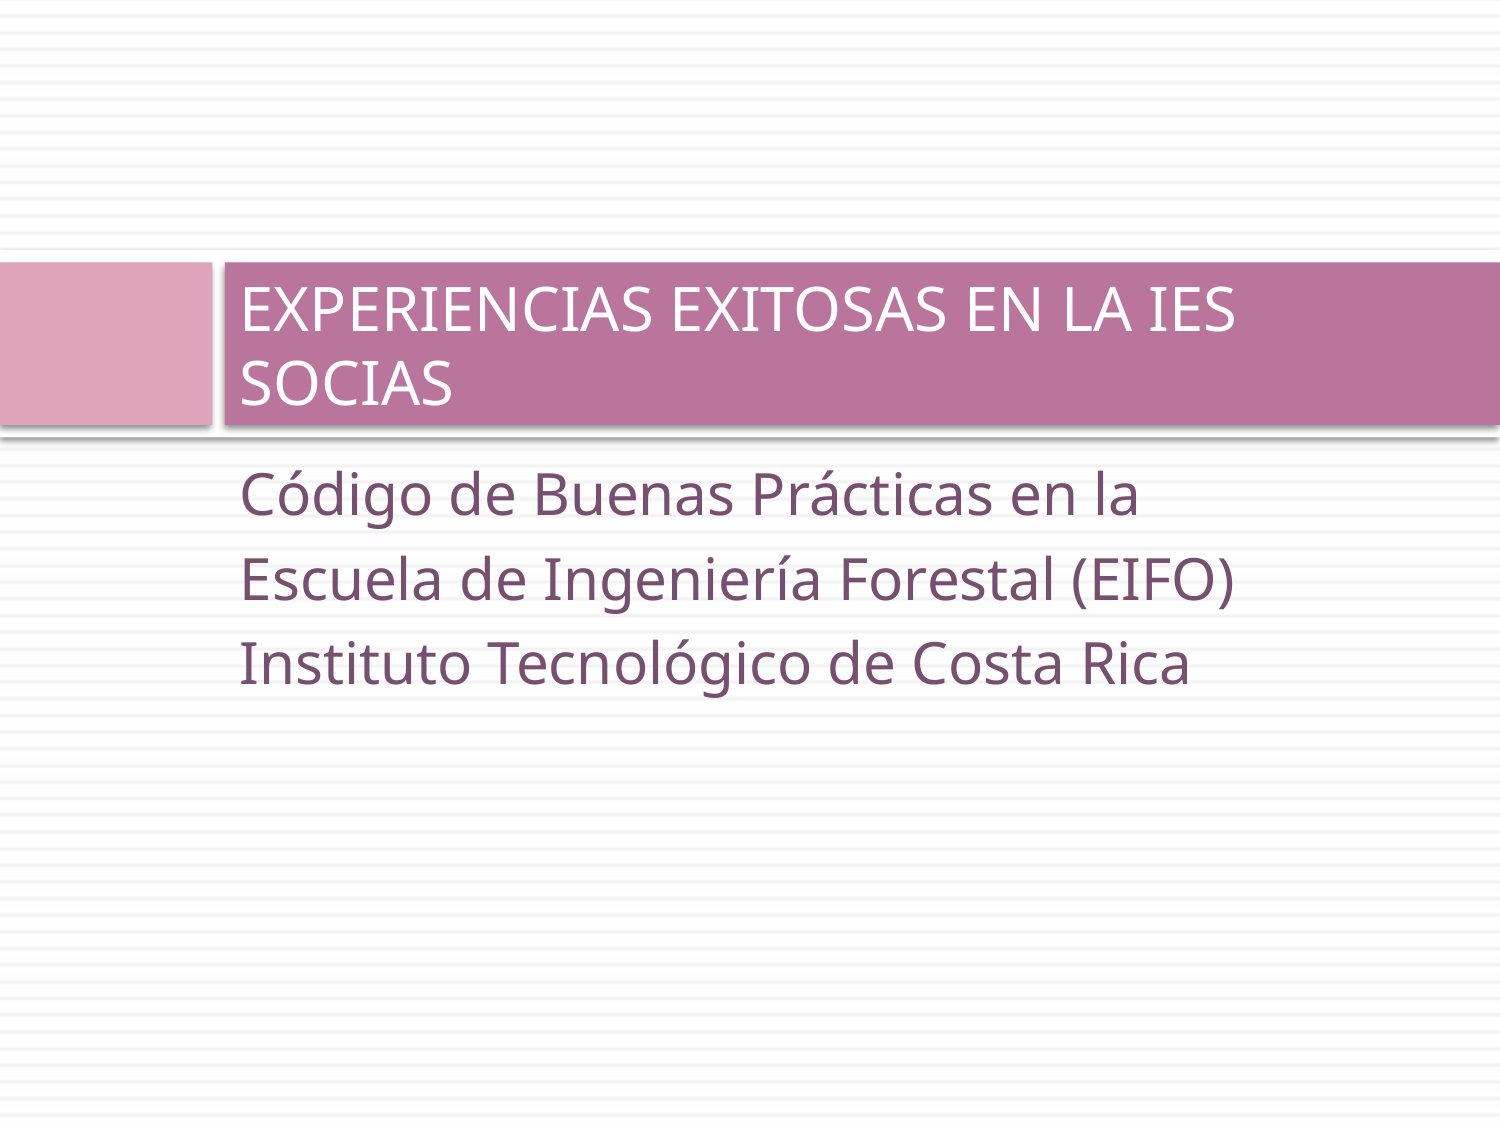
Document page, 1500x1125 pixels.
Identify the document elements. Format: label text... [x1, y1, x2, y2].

title EXPERIENCIAS EXITOSAS EN LA IES SOCIAS [225, 262, 1475, 425]
list Código de Buenas Prácticas en la Escuela de Ingeniería Forestal (EIFO) Instituto Tecnológico de Costa Rica [225, 450, 1394, 725]
